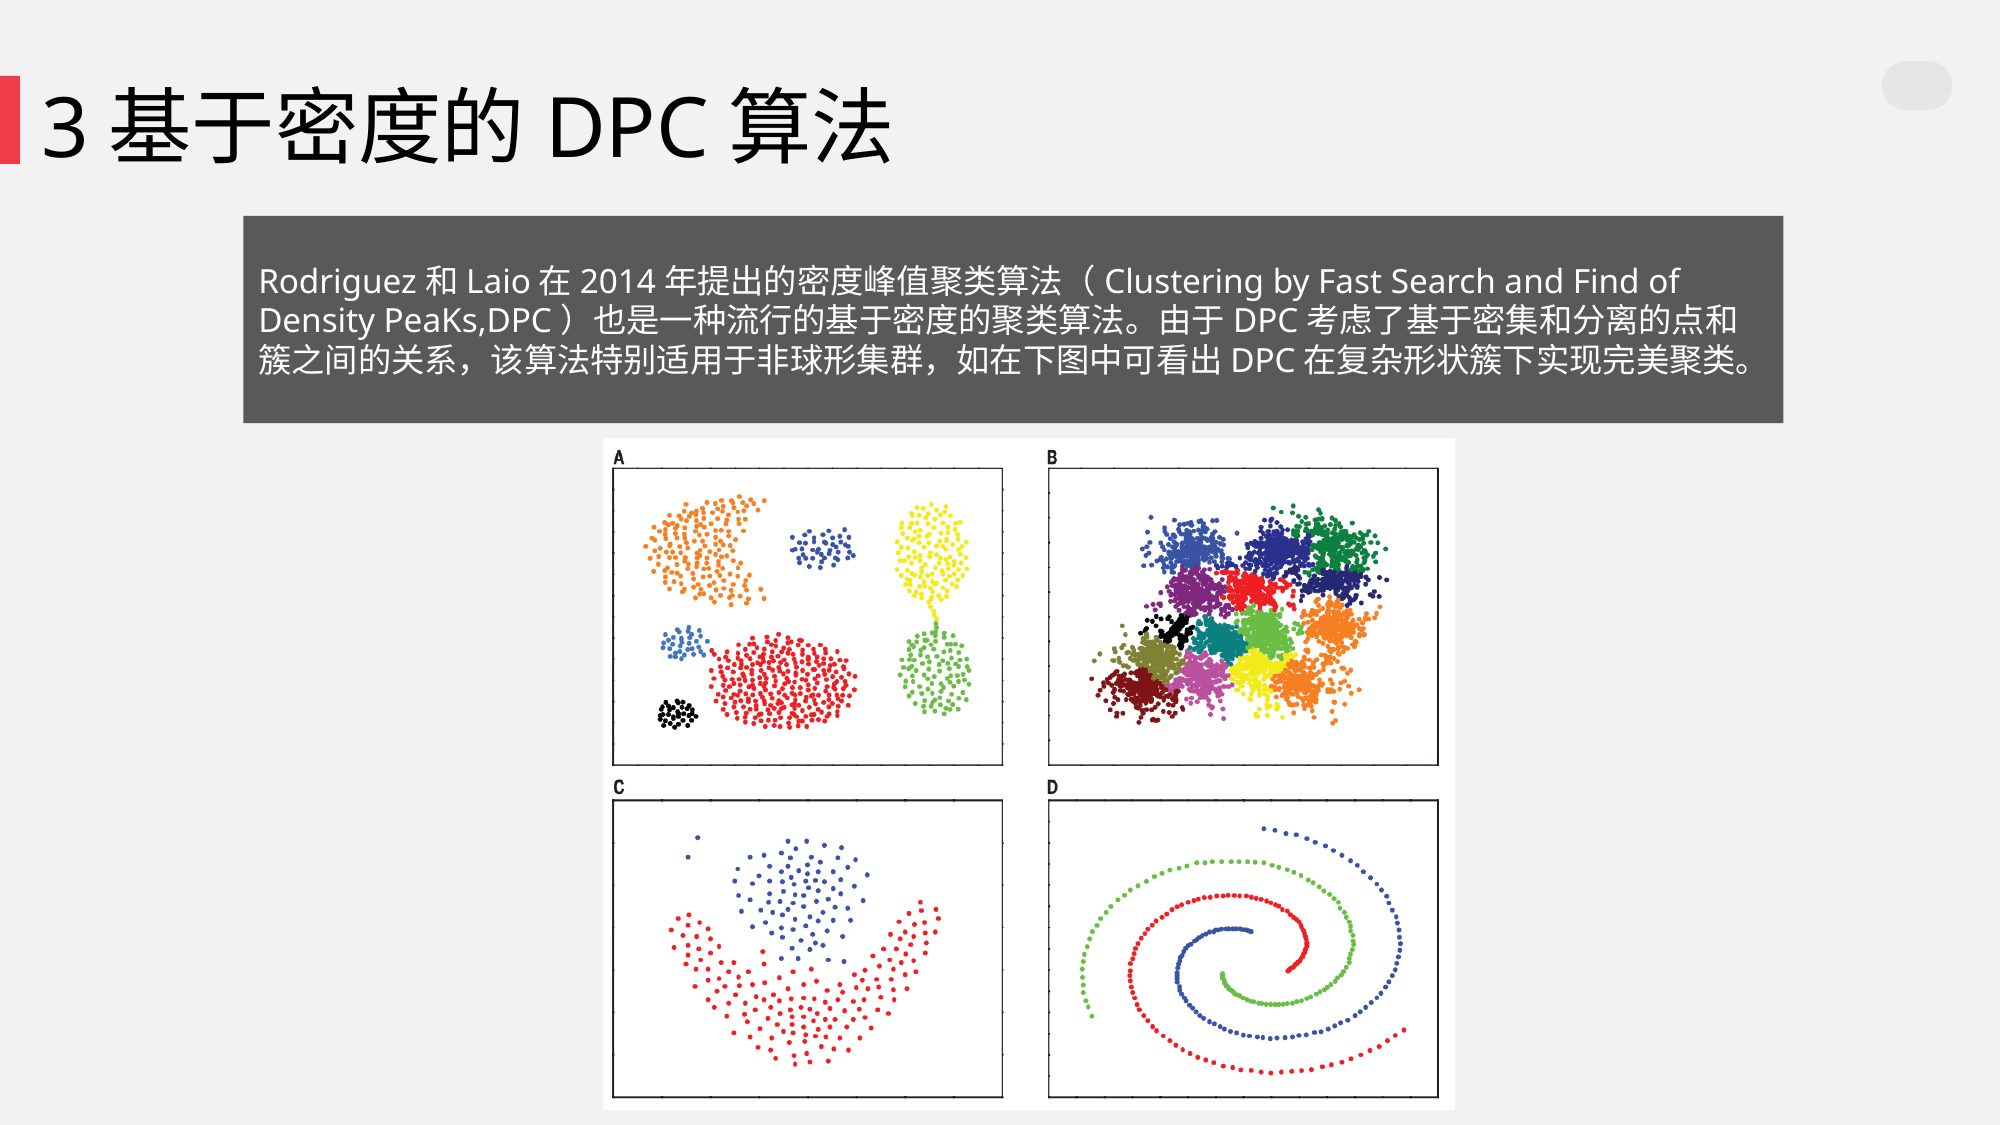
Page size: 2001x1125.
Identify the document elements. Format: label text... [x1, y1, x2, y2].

picture [603, 438, 1455, 1110]
text_box Rodriguez和Laio在2014年提出的密度峰值聚类算法（Clustering by Fast Search and Find of Density PeaKs,DPC）也是一种流行的基于密度的聚类算法。由于DPC考虑了基于密集和分离的点和簇之间的关系，该算法特别适用于非球形集群，如在下图中可看出DPC在复杂形状簇下实现完美聚类。 [242, 215, 1784, 424]
list 3基于密度的DPC算法 [41, 75, 1836, 186]
